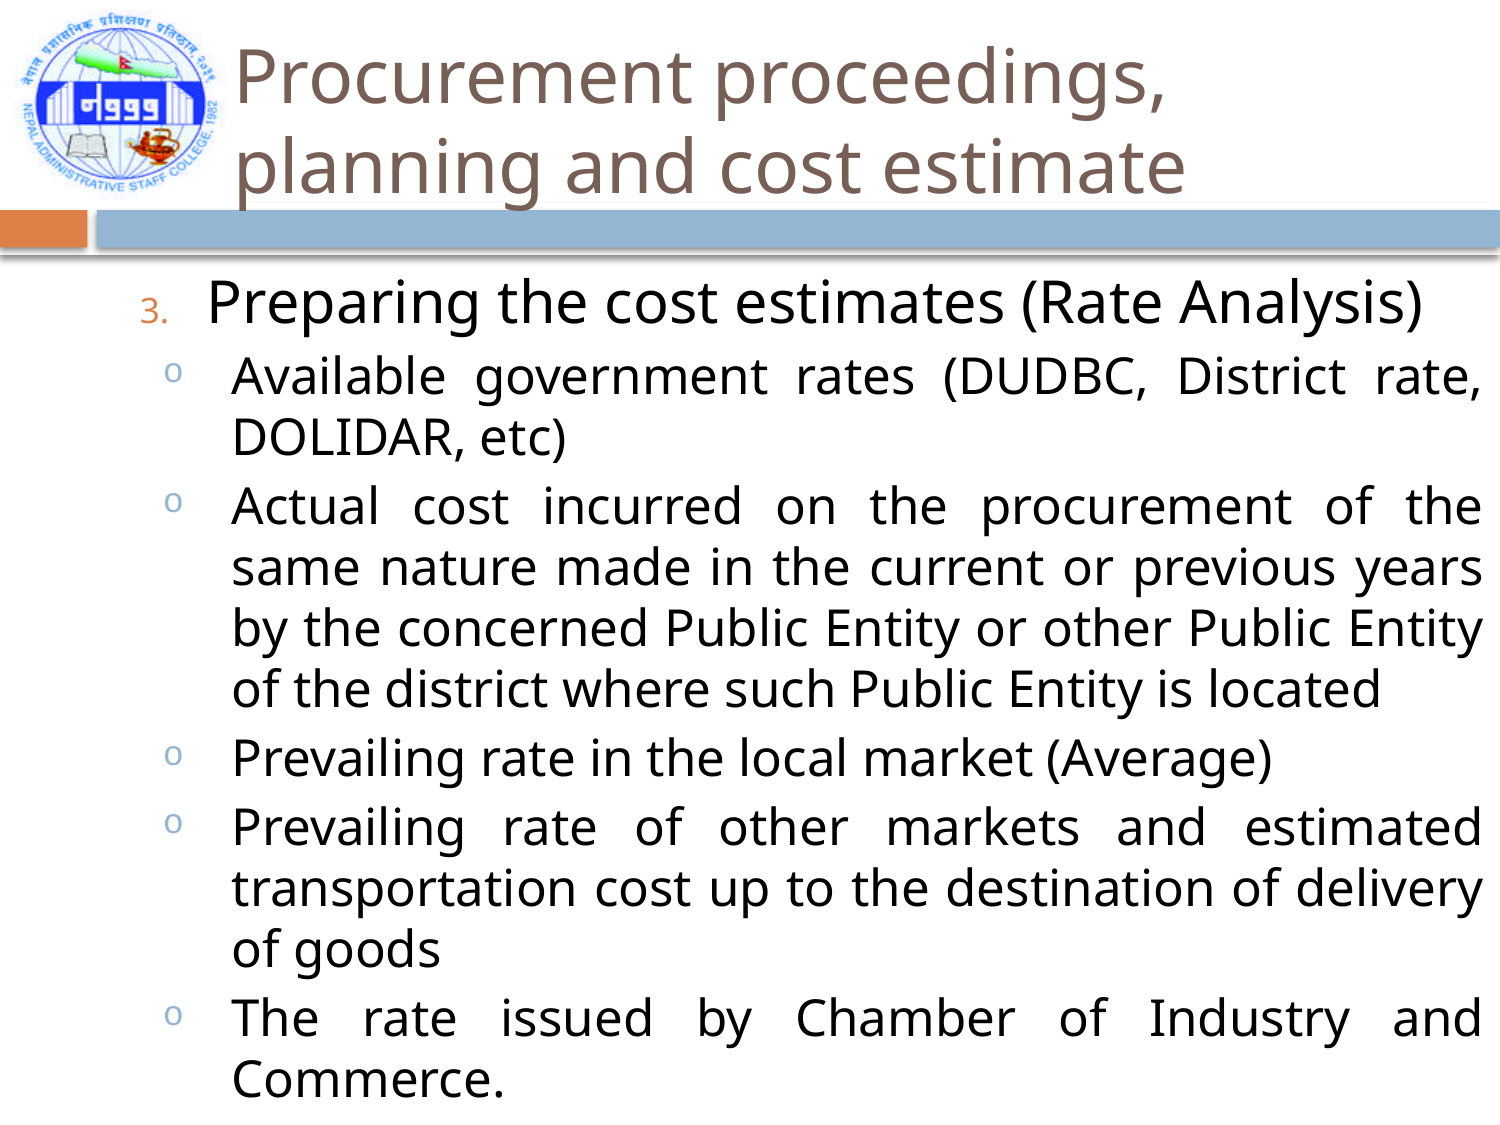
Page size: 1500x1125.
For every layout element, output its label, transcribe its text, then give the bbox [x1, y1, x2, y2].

picture [1, 0, 236, 208]
title Procurement proceedings, planning and cost estimate [218, 37, 1471, 200]
list Preparing the cost estimates (Rate Analysis) Available government rates (DUDBC, District rate, DOLIDAR, etc) Actual cost incurred on the procurement of the same nature made in the current or previous years by the concerned Public Entity or other Public Entity of the district where such Public Entity is located Prevailing rate in the local market (Average) Prevailing rate of other markets and estimated transportation cost up to the destination of delivery of goods The rate issued by Chamber of Industry and Commerce. [125, 256, 1500, 1125]
